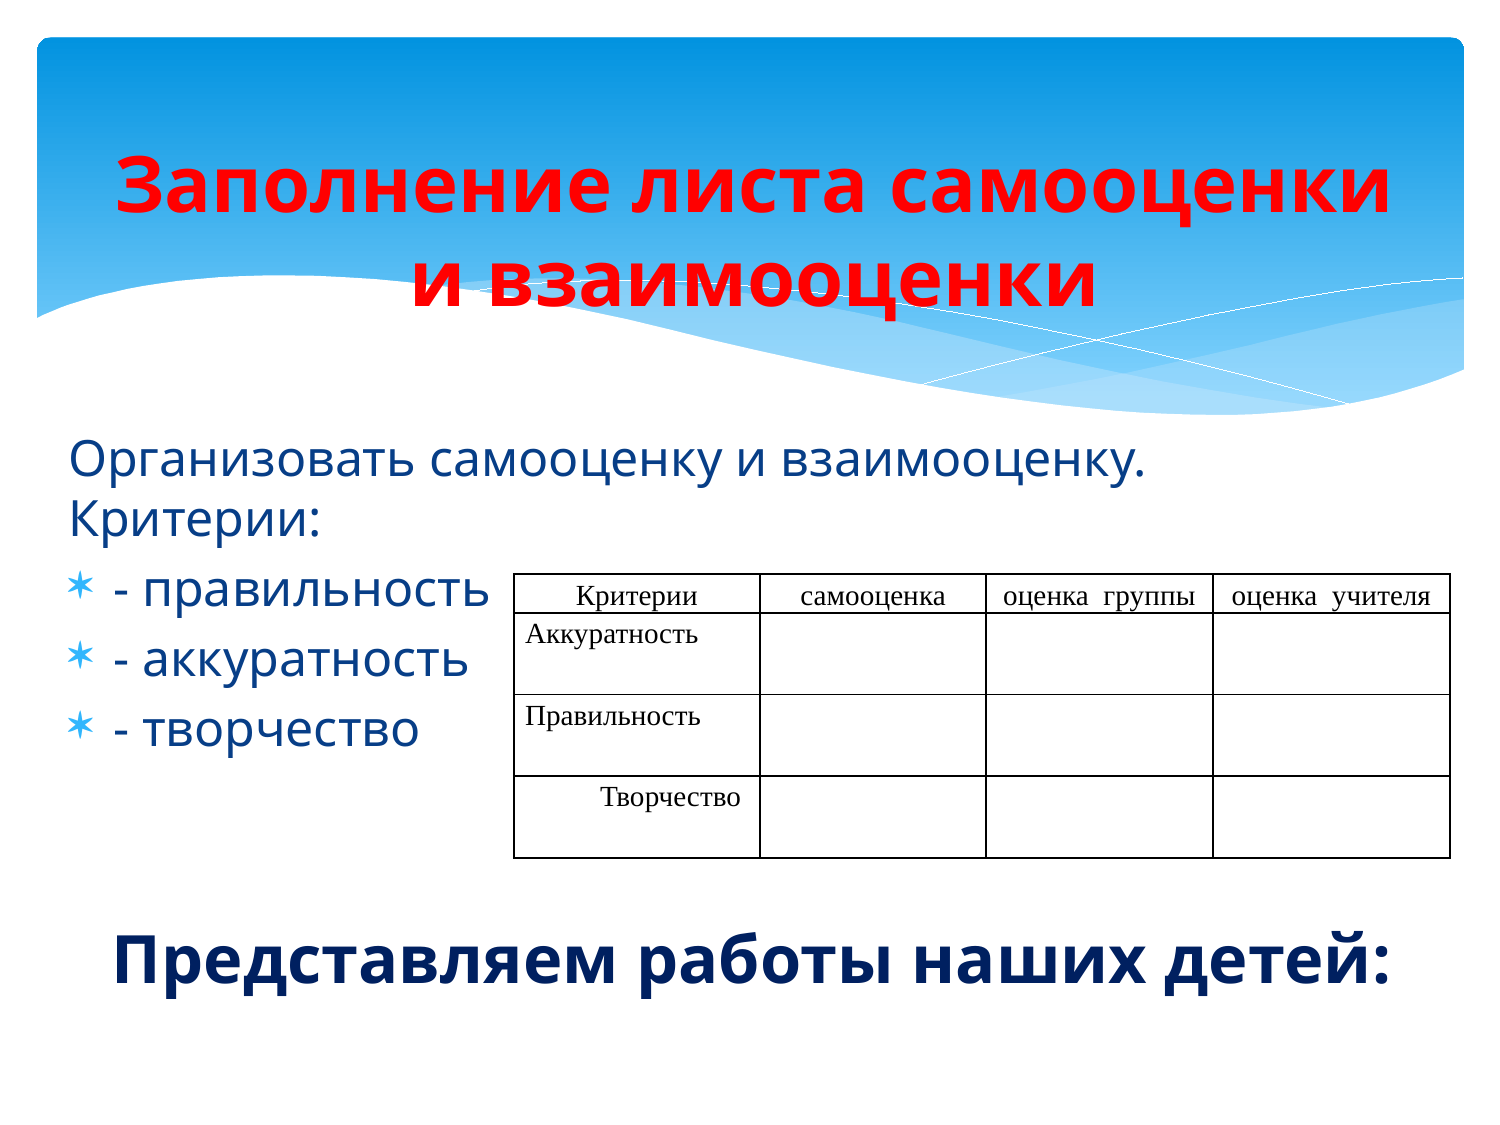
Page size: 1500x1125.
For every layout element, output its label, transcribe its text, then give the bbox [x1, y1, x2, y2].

text_box Представляем работы наших детей: [76, 905, 1427, 1024]
table_cell Правильность [515, 695, 759, 775]
table_header оценка учителя [1214, 575, 1449, 612]
table_cell [1214, 695, 1449, 775]
table_cell [761, 695, 985, 775]
table_cell [987, 777, 1212, 857]
table_cell [1214, 614, 1449, 694]
table_header оценка группы [987, 575, 1212, 612]
list Организовать самооценку и взаимооценку. Критерии: - правильность - аккуратность - творчество [53, 418, 1415, 904]
table_header самооценка [761, 575, 985, 612]
title Заполнение листа самооценки и взаимооценки [79, 125, 1430, 331]
table_cell [761, 614, 985, 694]
table_cell Творчество [515, 777, 759, 857]
table_cell [987, 695, 1212, 775]
table_cell [1214, 777, 1449, 857]
table_header Критерии [515, 575, 759, 612]
table_cell [761, 777, 985, 857]
table_cell Аккуратность [515, 614, 759, 694]
table_cell [987, 614, 1212, 694]
